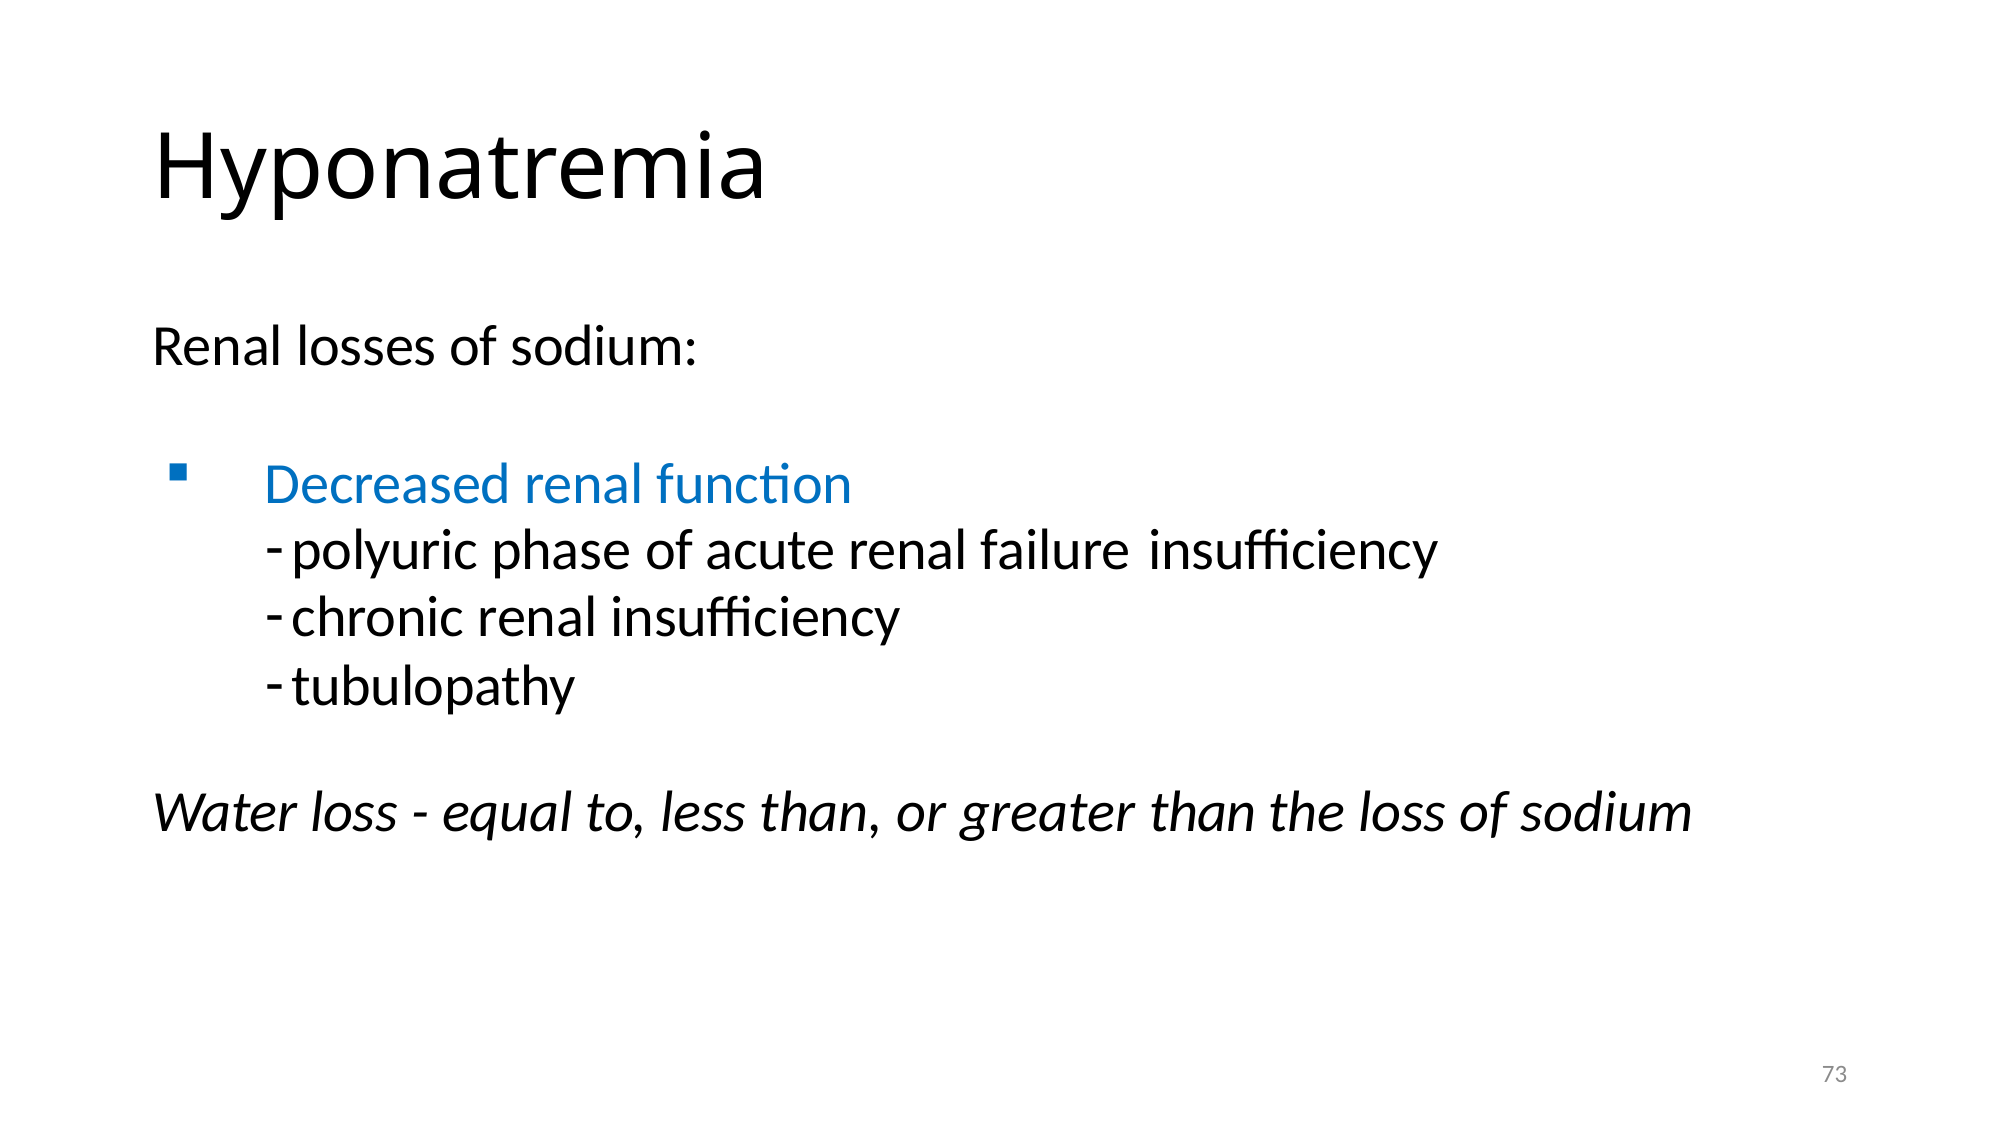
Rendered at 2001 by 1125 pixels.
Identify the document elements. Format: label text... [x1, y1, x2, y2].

slide_number 73 [1412, 1042, 1863, 1103]
title Hyponatremia [137, 59, 1863, 278]
list Renal losses of sodium: Decreased renal function polyuric phase of acute renal failure insufficiency chronic renal insufficiency tubulopathy Water loss - equal to, less than, or greater than the loss of sodium [137, 299, 1863, 1014]
